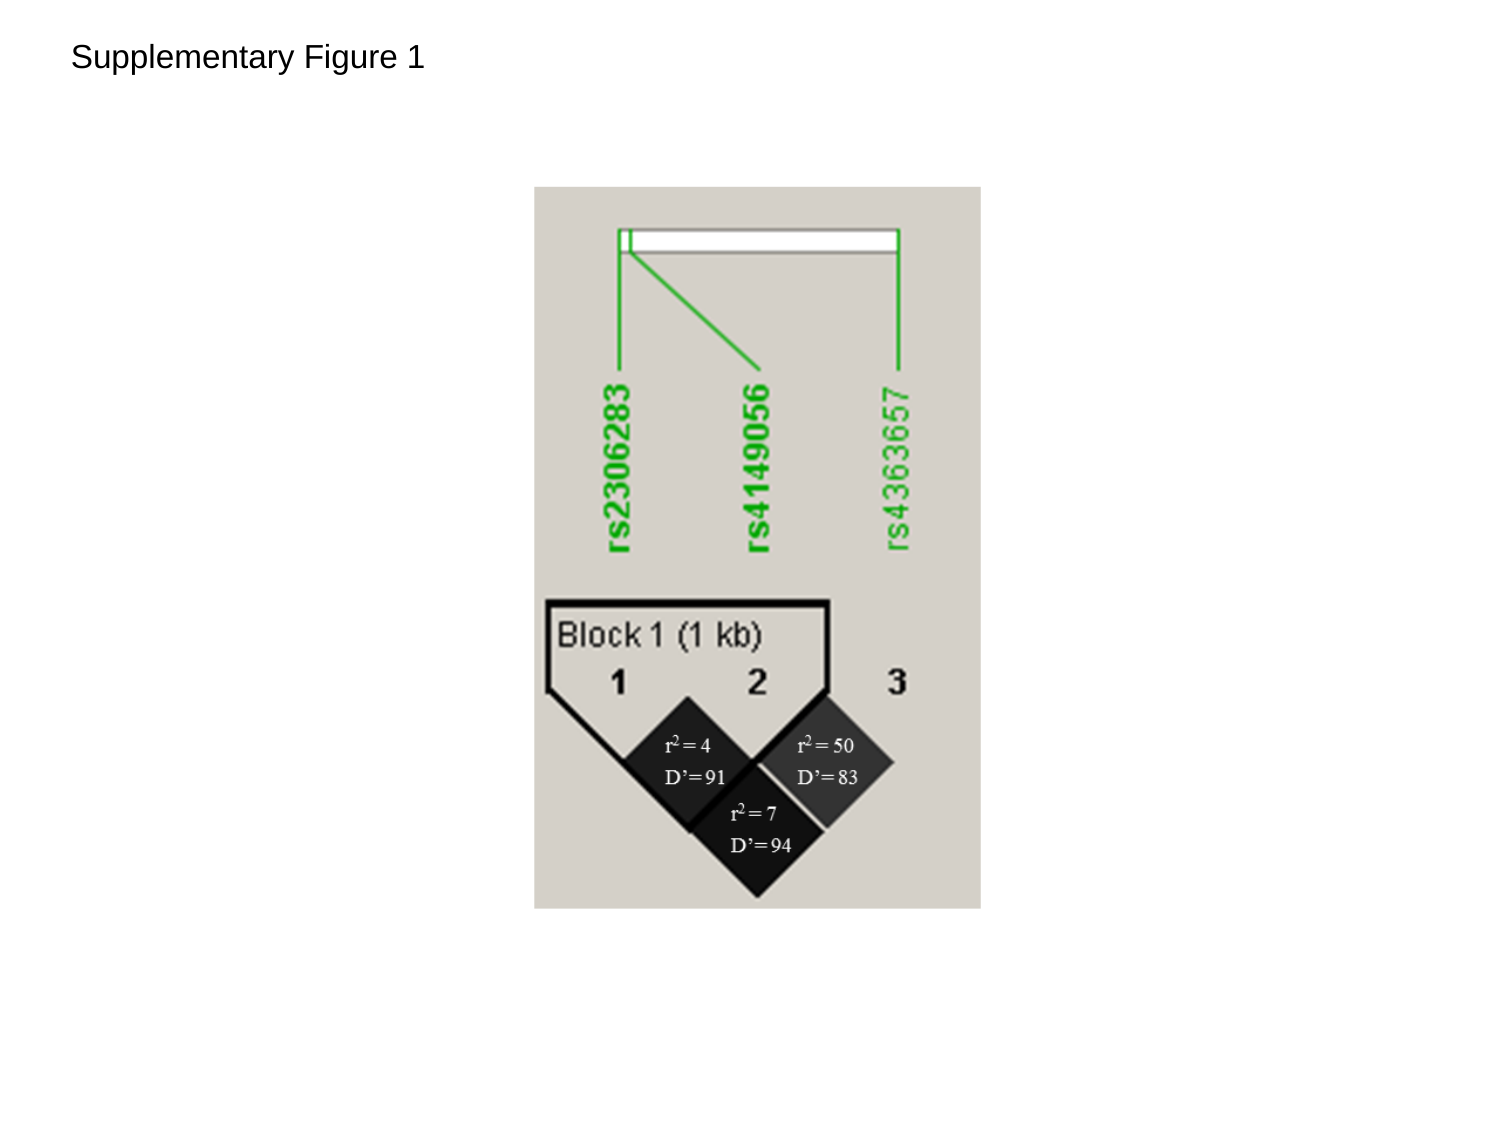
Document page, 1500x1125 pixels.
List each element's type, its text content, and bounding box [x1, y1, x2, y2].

picture [0, 140, 1500, 985]
text_box Supplementary Figure 1 [56, 28, 442, 83]
